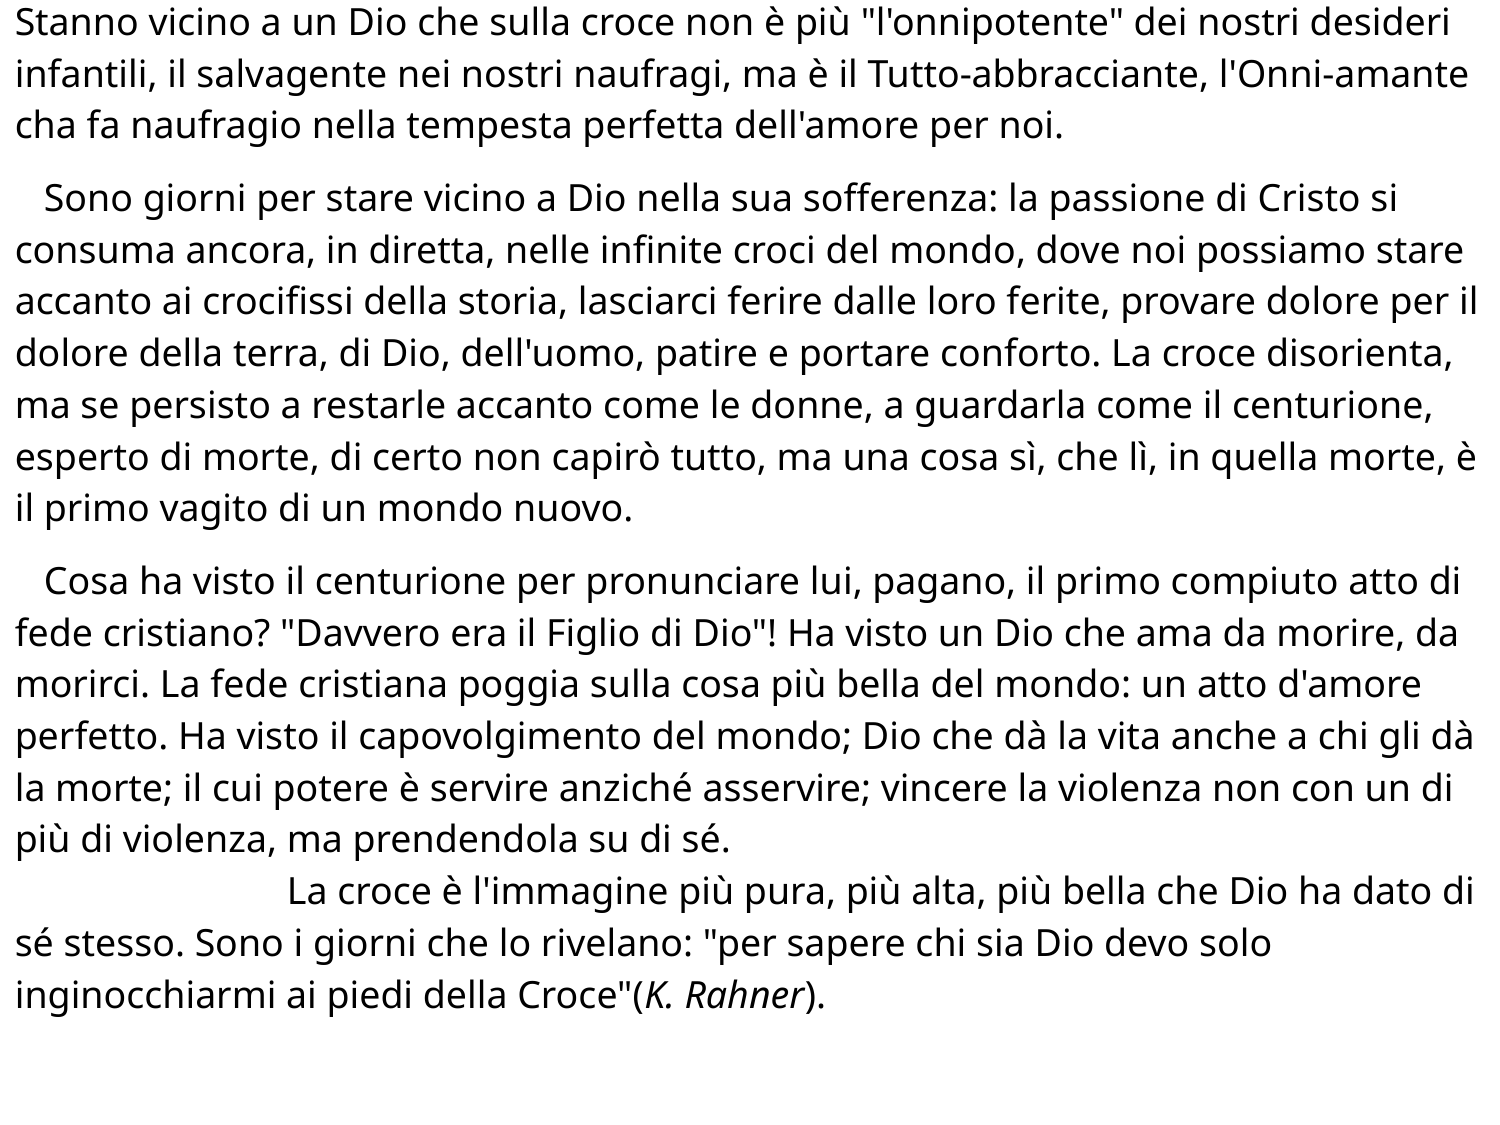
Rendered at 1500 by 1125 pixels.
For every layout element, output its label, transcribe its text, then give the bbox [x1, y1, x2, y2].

text_box Stanno vicino a un Dio che sulla croce non è più "l'onnipotente" dei nostri desideri infantili, il salvagente nei nostri naufragi, ma è il Tutto-abbracciante, l'Onni-amante cha fa naufragio nella tempesta perfetta dell'amore per noi. Sono giorni per stare vicino a Dio nella sua sofferenza: la passione di Cristo si consuma ancora, in diretta, nelle infinite croci del mondo, dove noi possiamo stare accanto ai crocifissi della storia, lasciarci ferire dalle loro ferite, provare dolore per il dolore della terra, di Dio, dell'uomo, patire e portare conforto. La croce disorienta, ma se persisto a restarle accanto come le donne, a guardarla come il centurione, esperto di morte, di certo non capirò tutto, ma una cosa sì, che lì, in quella morte, è il primo vagito di un mondo nuovo. Cosa ha visto il centurione per pronunciare lui, pagano, il primo compiuto atto di fede cristiano? "Davvero era il Figlio di Dio"! Ha visto un Dio che ama da morire, da morirci. La fede cristiana poggia sulla cosa più bella del mondo: un atto d'amore perfetto. Ha visto il capovolgimento del mondo; Dio che dà la vita anche a chi gli dà la morte; il cui potere è servire anziché asservire; vincere la violenza non con un di più di violenza, ma prendendola su di sé. La croce è l'immagine più pura, più alta, più bella che Dio ha dato di sé stesso. Sono i giorni che lo rivelano: "per sapere chi sia Dio devo solo inginocchiarmi ai piedi della Croce"(K. Rahner). [0, 0, 1500, 1023]
